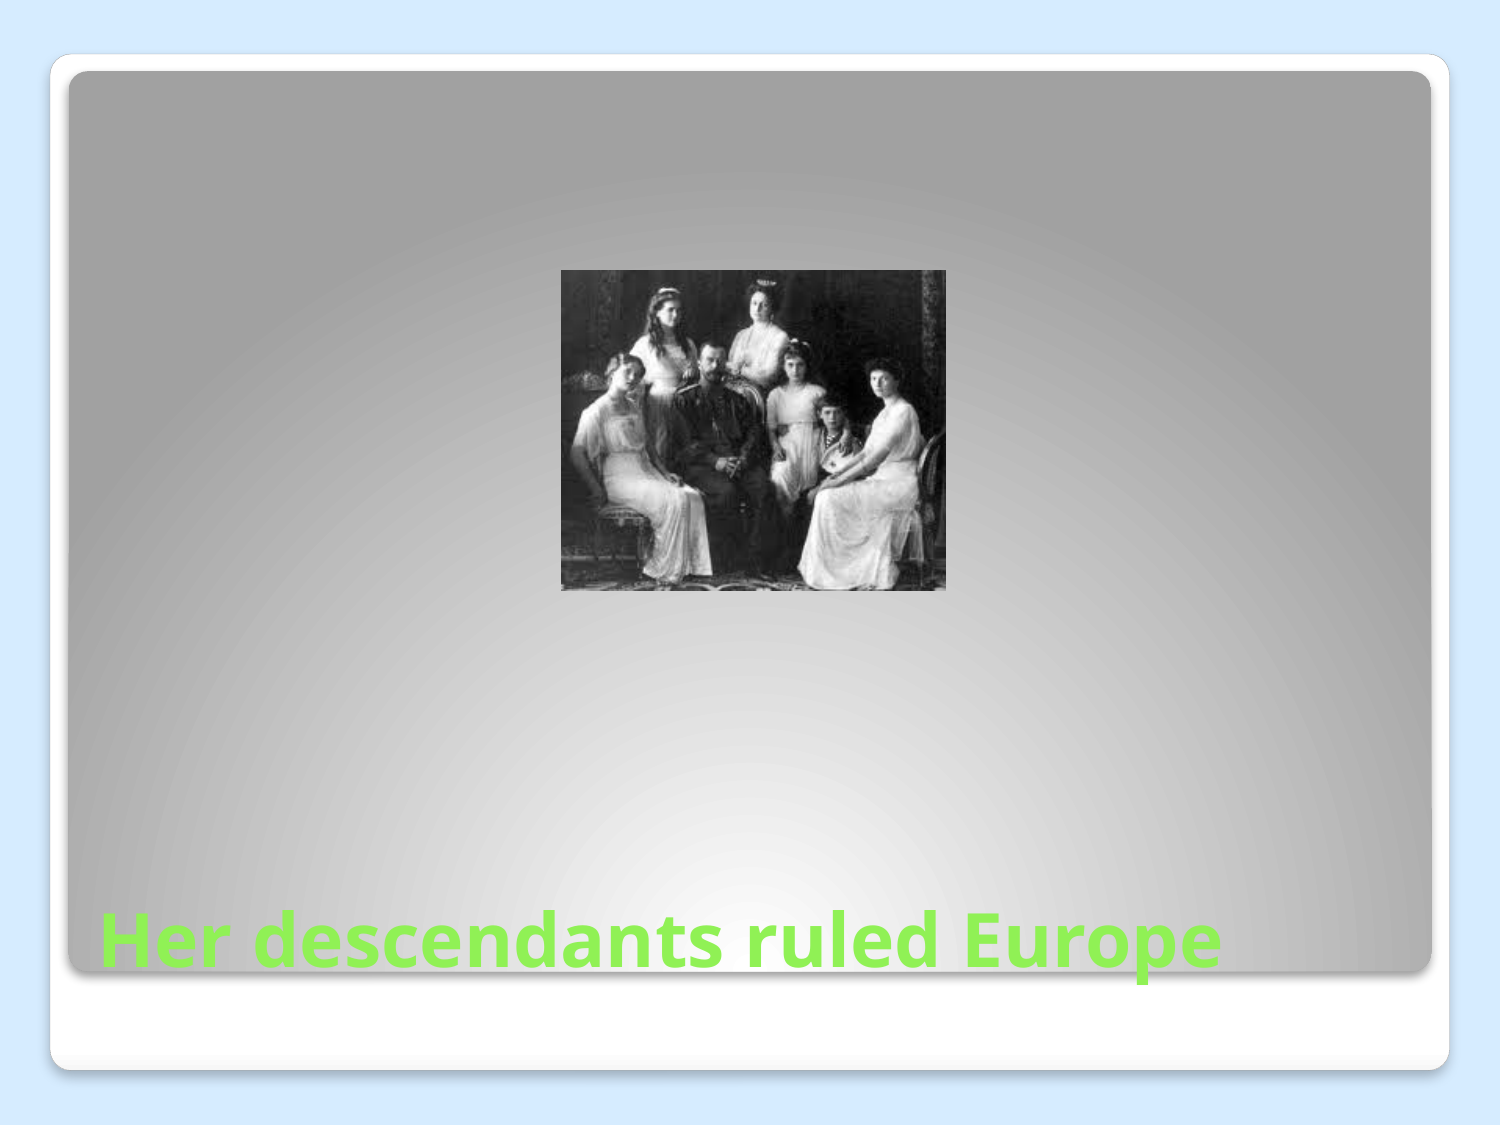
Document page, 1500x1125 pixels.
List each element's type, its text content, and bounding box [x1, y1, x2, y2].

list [561, 269, 947, 591]
title Her descendants ruled Europe [82, 817, 1425, 990]
